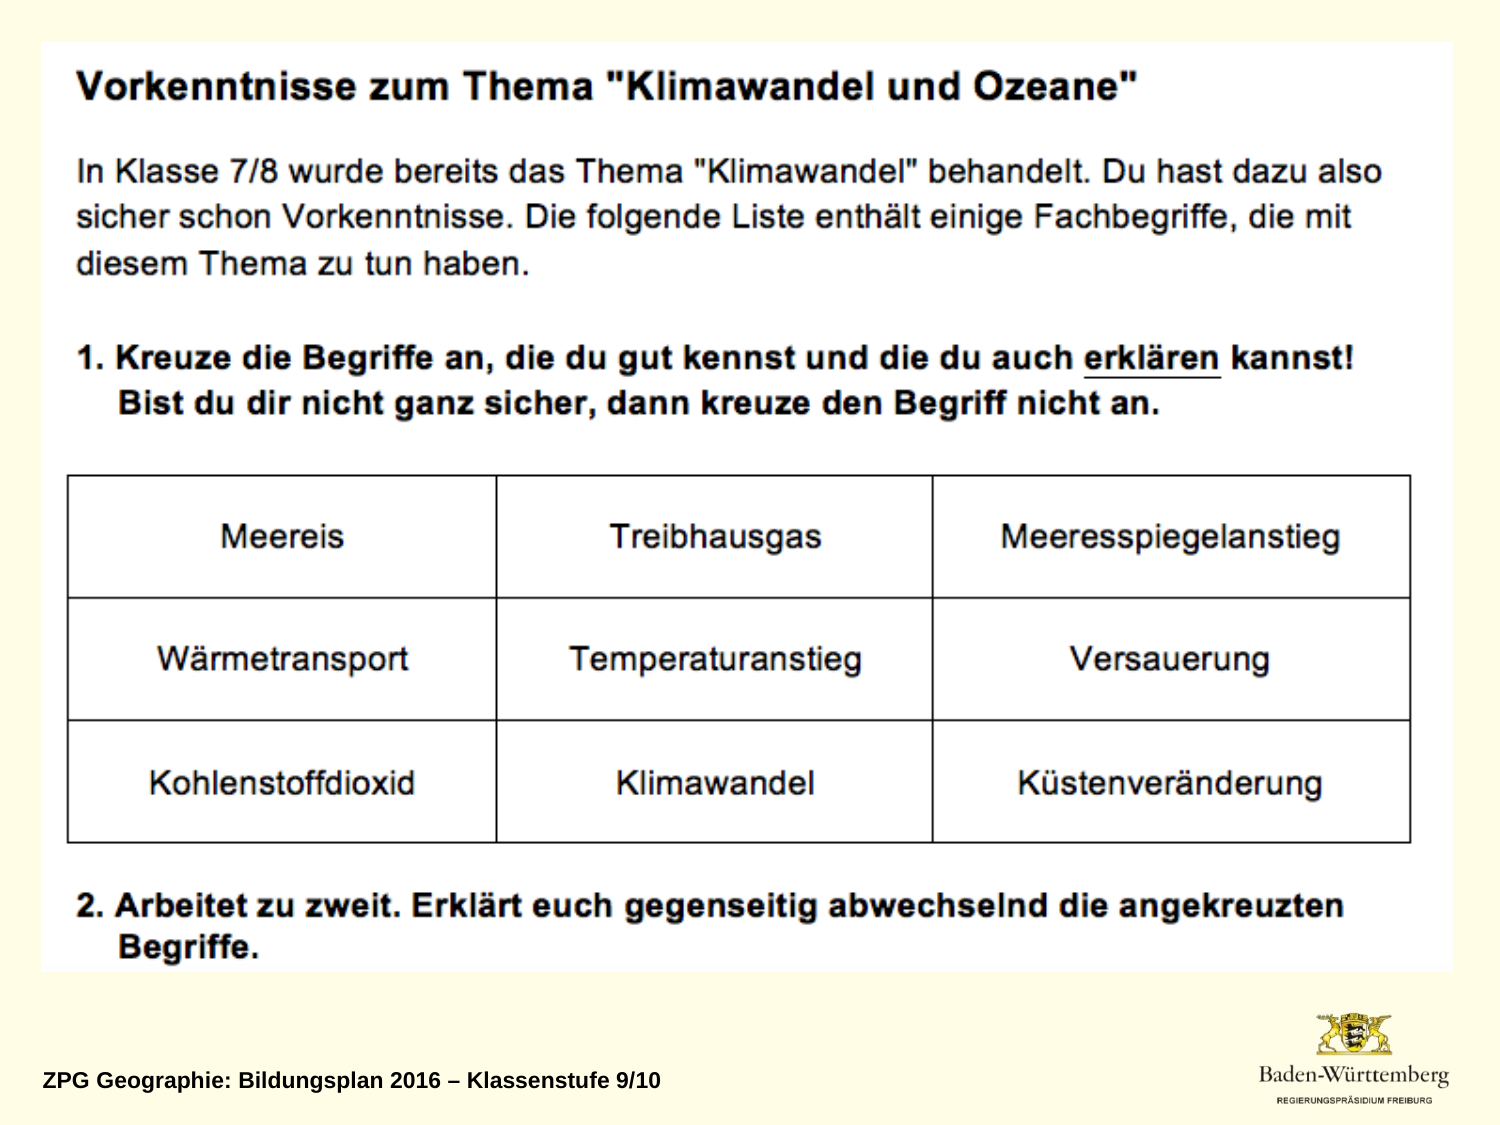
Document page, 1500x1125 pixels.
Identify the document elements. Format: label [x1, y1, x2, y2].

picture [41, 42, 1453, 972]
picture [1257, 1011, 1451, 1106]
